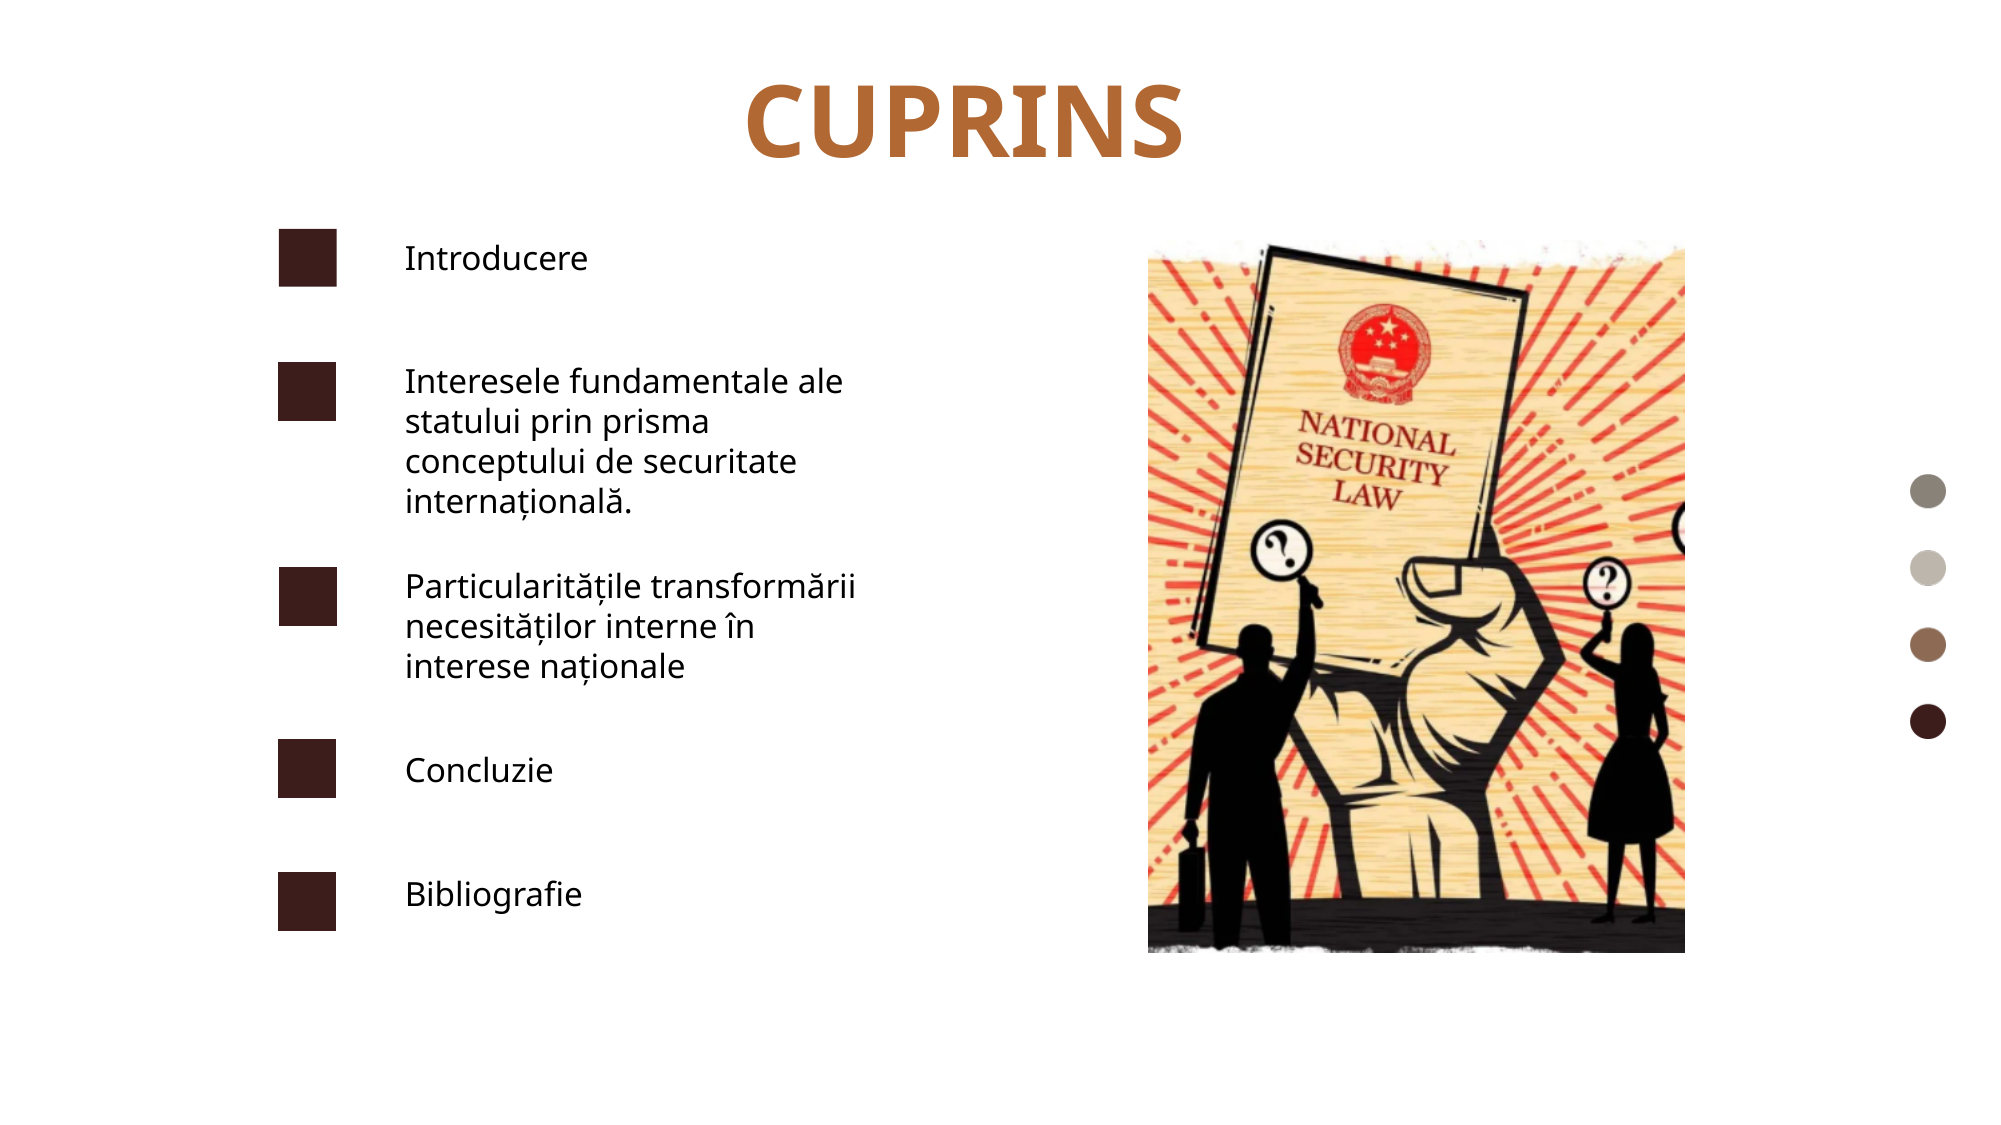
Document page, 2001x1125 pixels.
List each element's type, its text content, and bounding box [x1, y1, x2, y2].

text_box Bibliografie [390, 865, 659, 921]
text_box Particularitățile transformării necesităților interne în interese naționale [389, 557, 885, 693]
picture [279, 567, 337, 626]
picture [278, 362, 336, 421]
picture [278, 872, 336, 931]
text_box [278, 228, 338, 288]
text_box Concluzie [390, 741, 695, 797]
text_box Introducere [390, 230, 869, 285]
text_box Interesele fundamentale ale statului prin prisma conceptului de securitate internațională. [390, 353, 864, 528]
picture [1910, 474, 1946, 739]
picture [1148, 240, 1685, 953]
picture [278, 739, 336, 798]
text_box CUPRINS [694, 50, 1235, 185]
